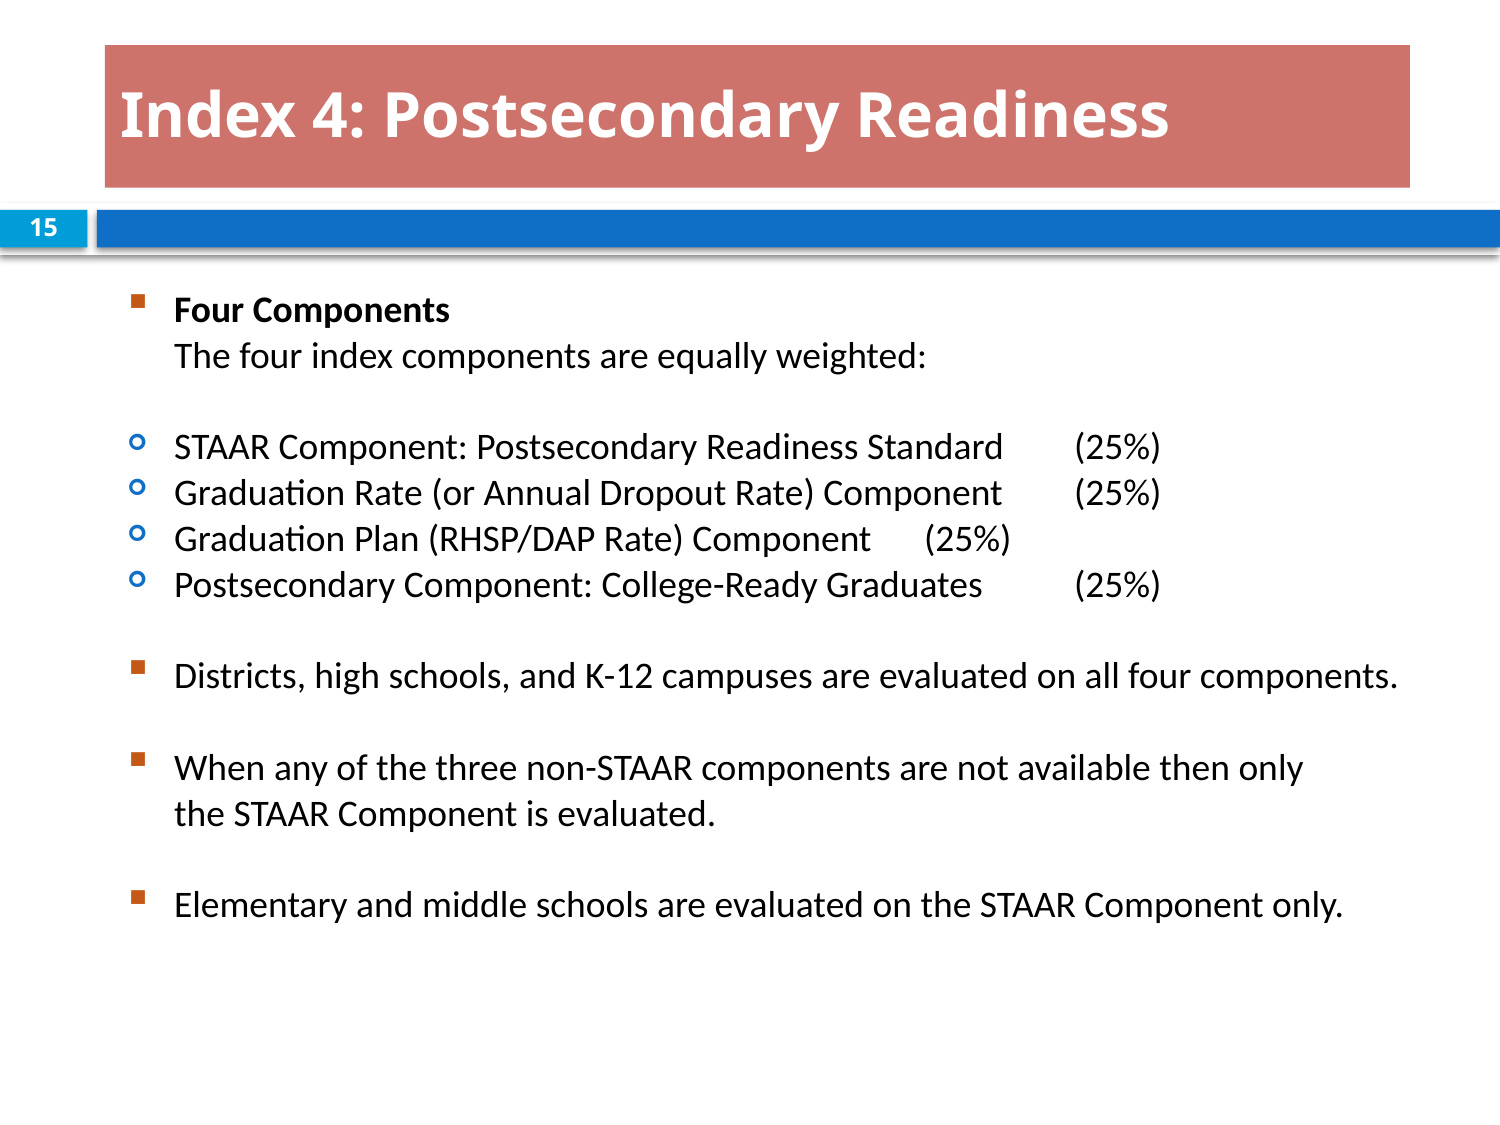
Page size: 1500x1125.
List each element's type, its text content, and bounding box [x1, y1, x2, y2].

text_box Four Components The four index components are equally weighted: STAAR Component: Postsecondary Readiness Standard (25%) Graduation Rate (or Annual Dropout Rate) Component (25%) Graduation Plan (RHSP/DAP Rate) Component (25%) Postsecondary Component: College-Ready Graduates (25%) Districts, high schools, and K-12 campuses are evaluated on all four components. When any of the three non-STAAR components are not available then only the STAAR Component is evaluated. Elementary and middle schools are evaluated on the STAAR Component only. [112, 276, 1463, 1091]
title Index 4: Postsecondary Readiness [104, 44, 1411, 189]
slide_number 15 [0, 208, 88, 249]
